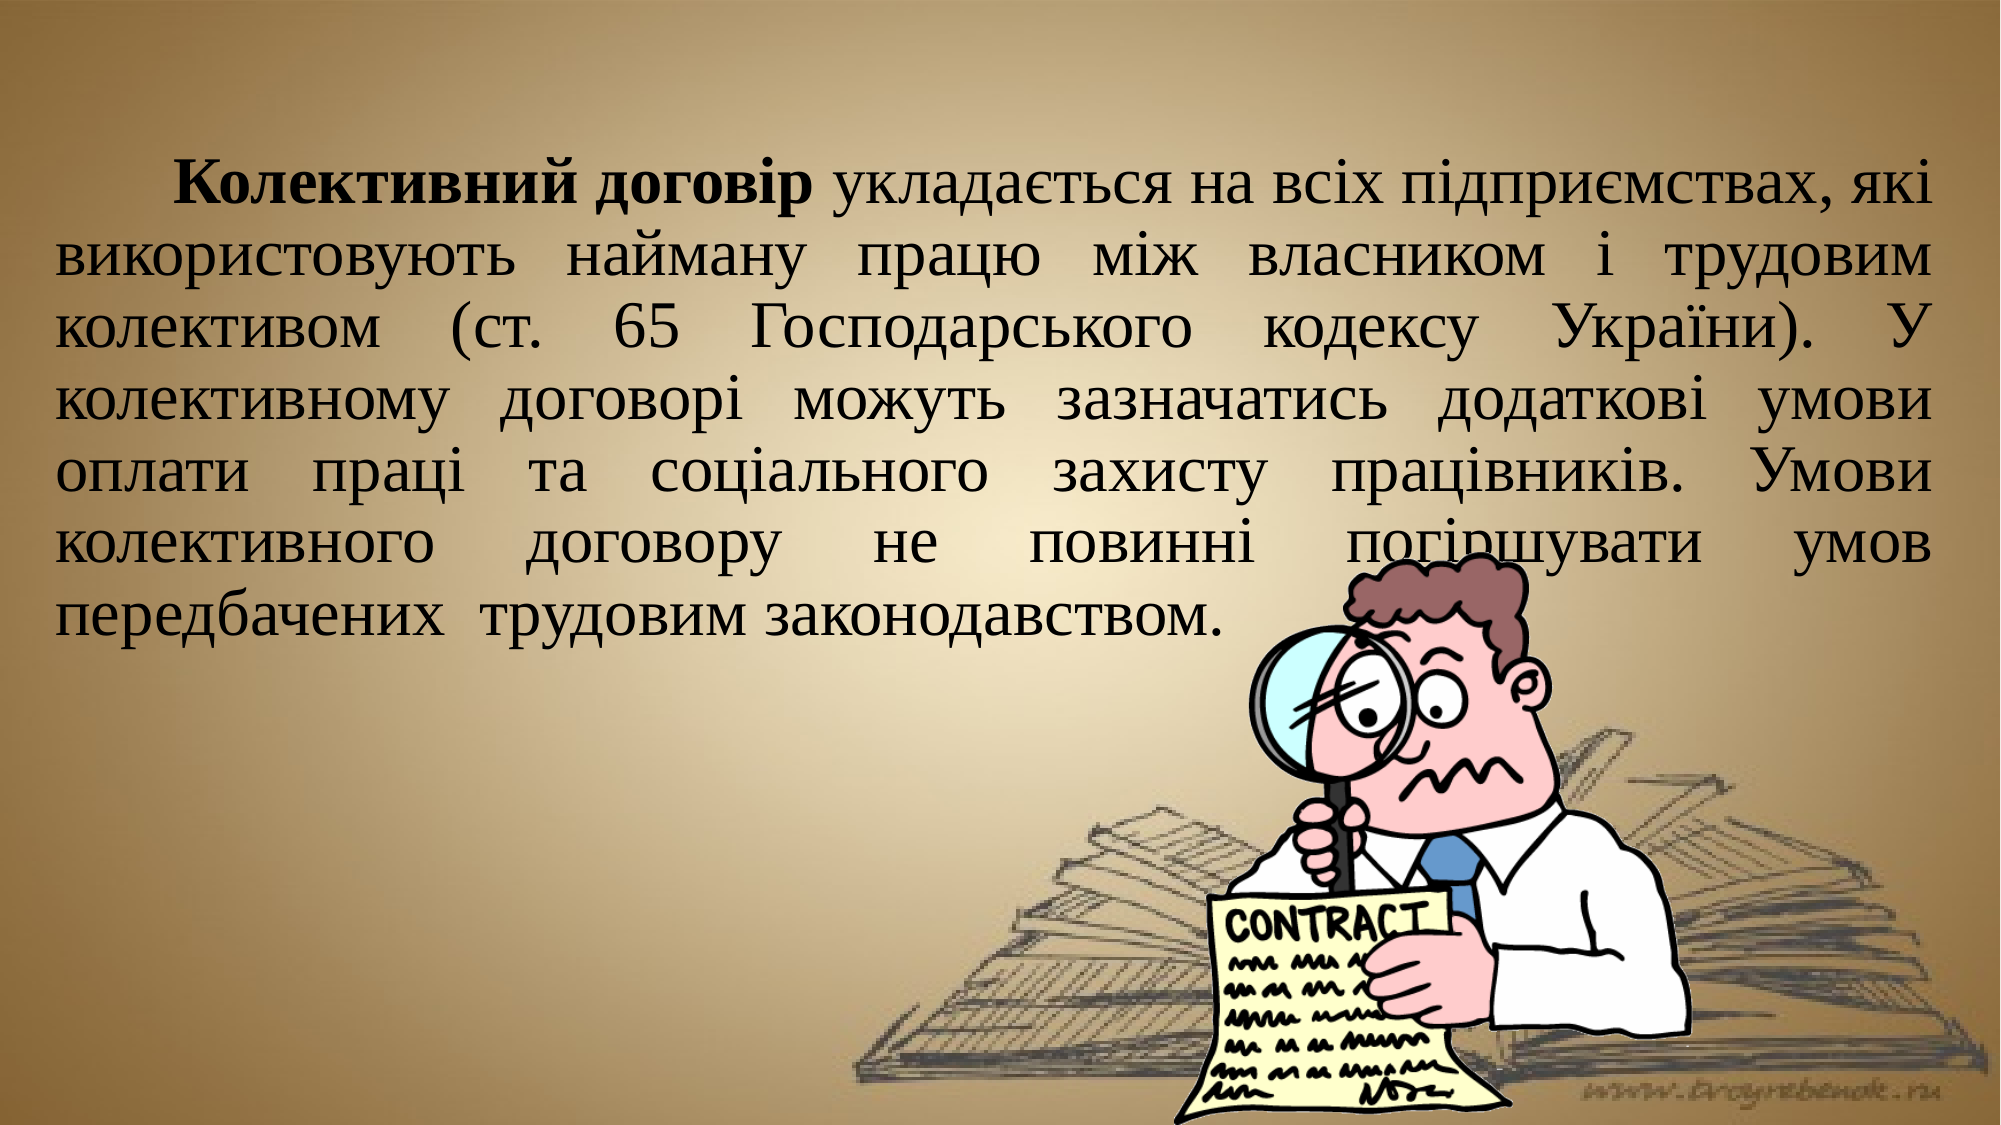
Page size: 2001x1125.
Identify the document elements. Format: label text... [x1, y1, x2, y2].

picture [0, 0, 2001, 1125]
list Колективний договір укладається на всіх підприємствах, які використовують найману працю між власником і трудовим колективом (ст. 65 Господарського кодексу України). У колективному договорі можуть зазначатись додаткові умови оплати праці та соціального захисту працівників. Умови колективного договору не повинні погіршувати умов передбачених трудовим законодавством. [40, 37, 1950, 1088]
